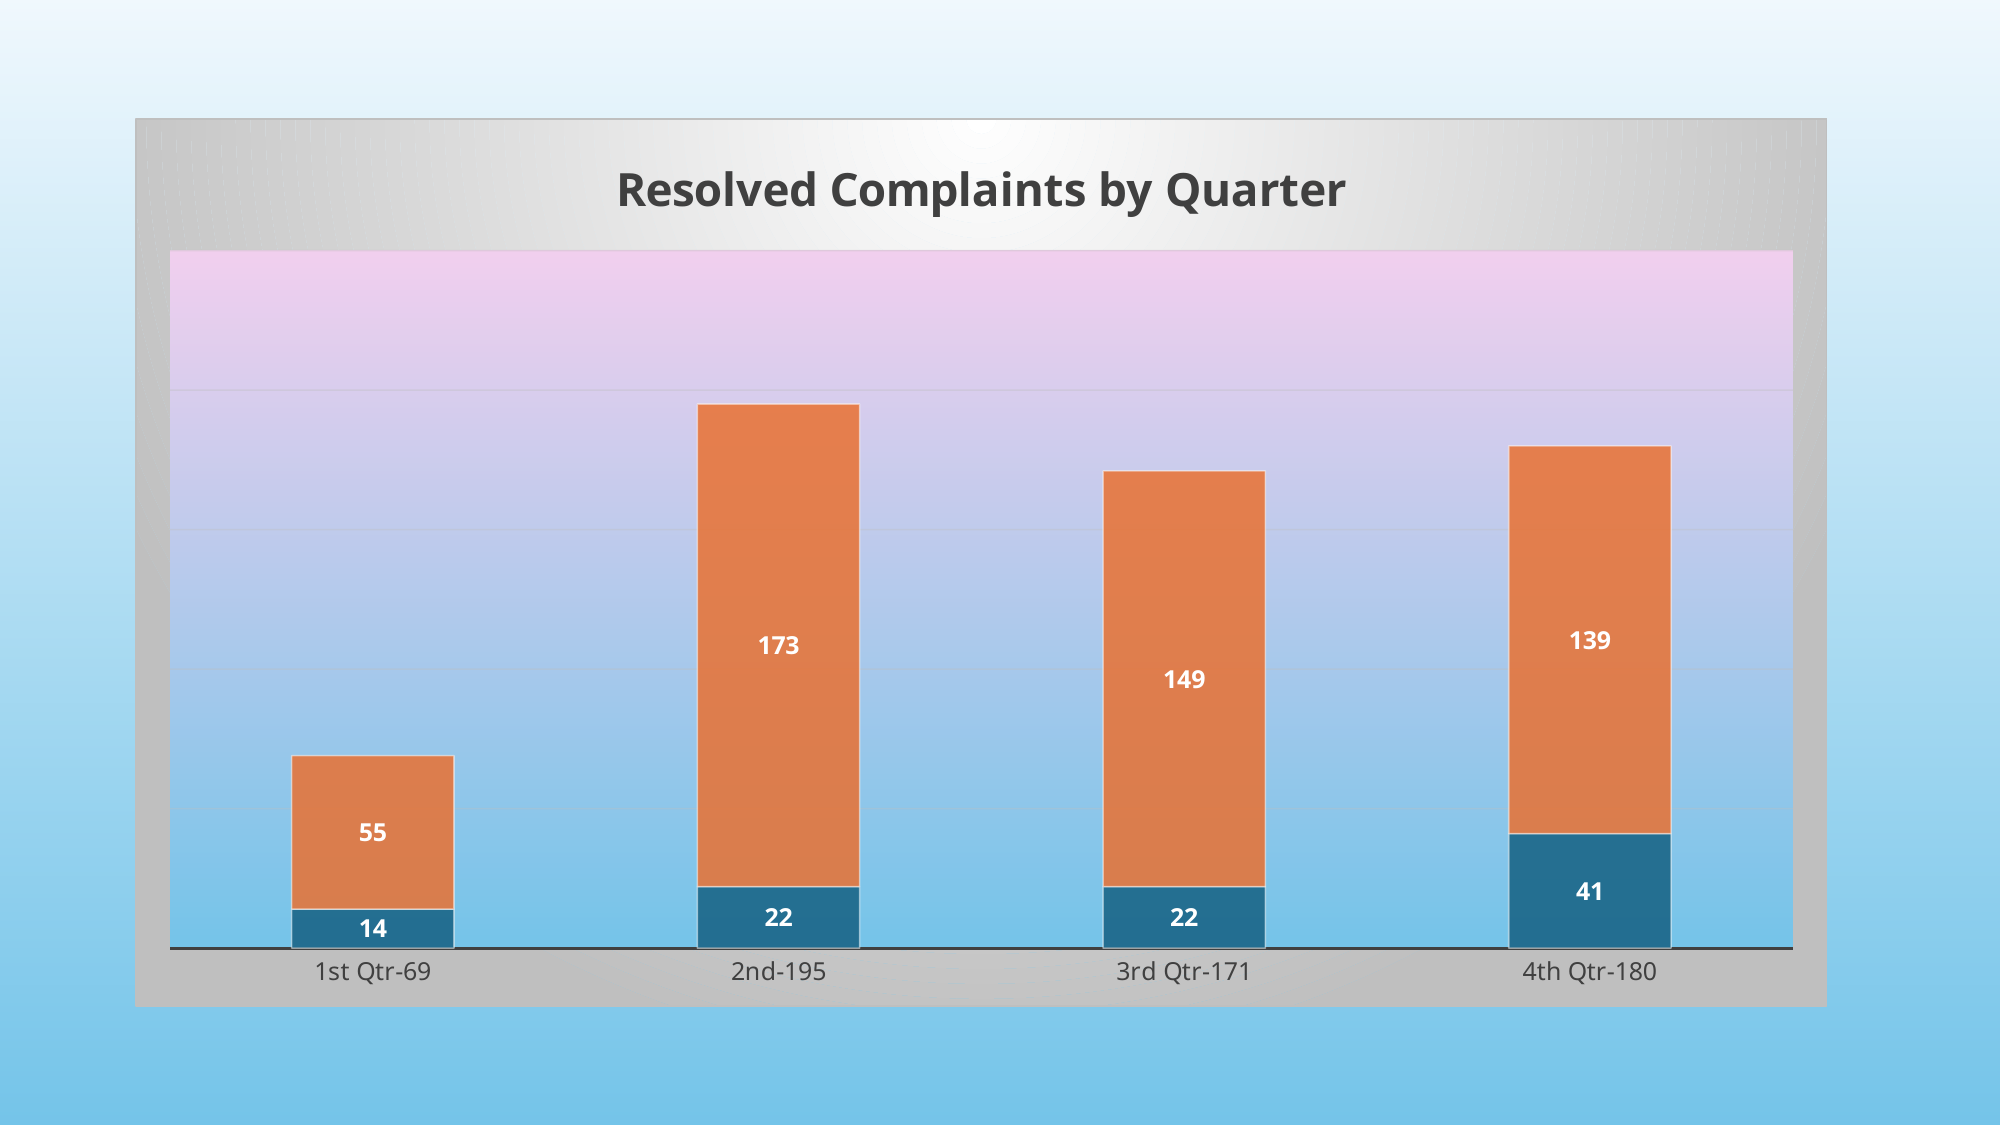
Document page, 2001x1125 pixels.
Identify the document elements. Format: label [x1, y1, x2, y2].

chart [134, 117, 1828, 1008]
